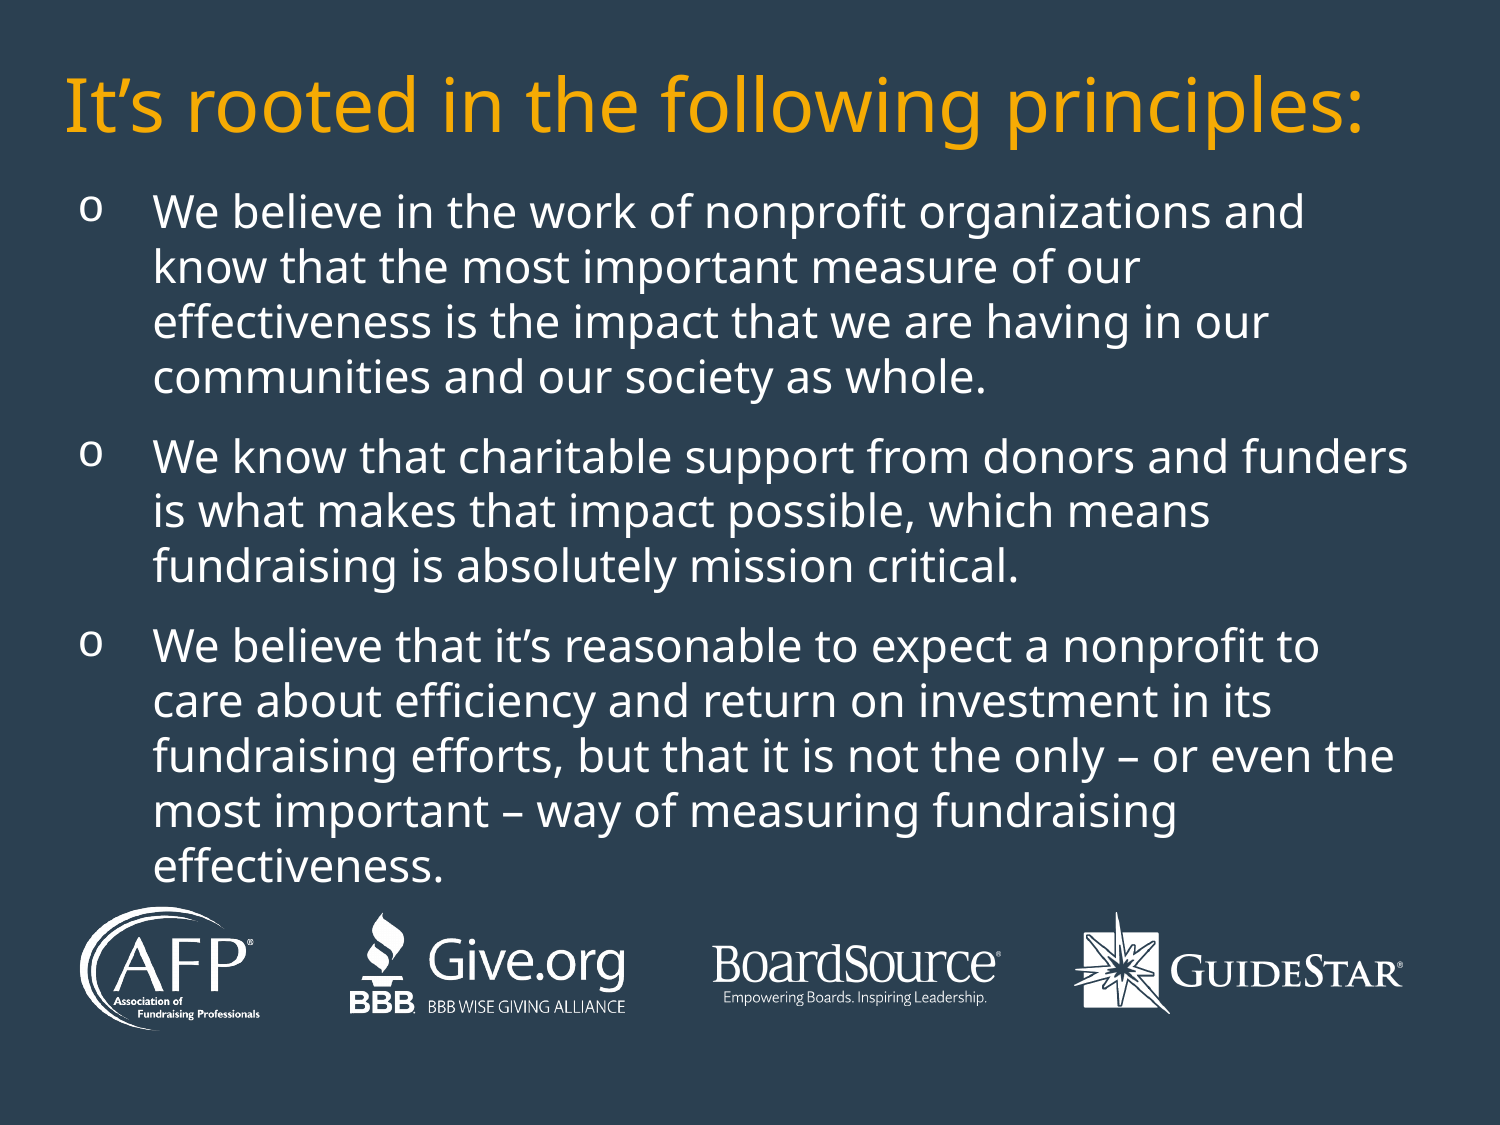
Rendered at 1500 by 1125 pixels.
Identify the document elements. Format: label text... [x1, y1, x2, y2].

picture [349, 911, 626, 1035]
picture [74, 899, 264, 1038]
text_box We believe in the work of nonprofit organizations and know that the most important measure of our effectiveness is the impact that we are having in our communities and our society as whole. We know that charitable support from donors and funders is what makes that impact possible, which means fundraising is absolutely mission critical. We believe that it’s reasonable to expect a nonprofit to care about efficiency and return on investment in its fundraising efforts, but that it is not the only – or even the most important – way of measuring fundraising effectiveness. [62, 174, 1438, 900]
text_box It’s rooted in the following principles: [50, 49, 1450, 155]
picture [1074, 911, 1404, 1014]
picture [711, 944, 1001, 1006]
